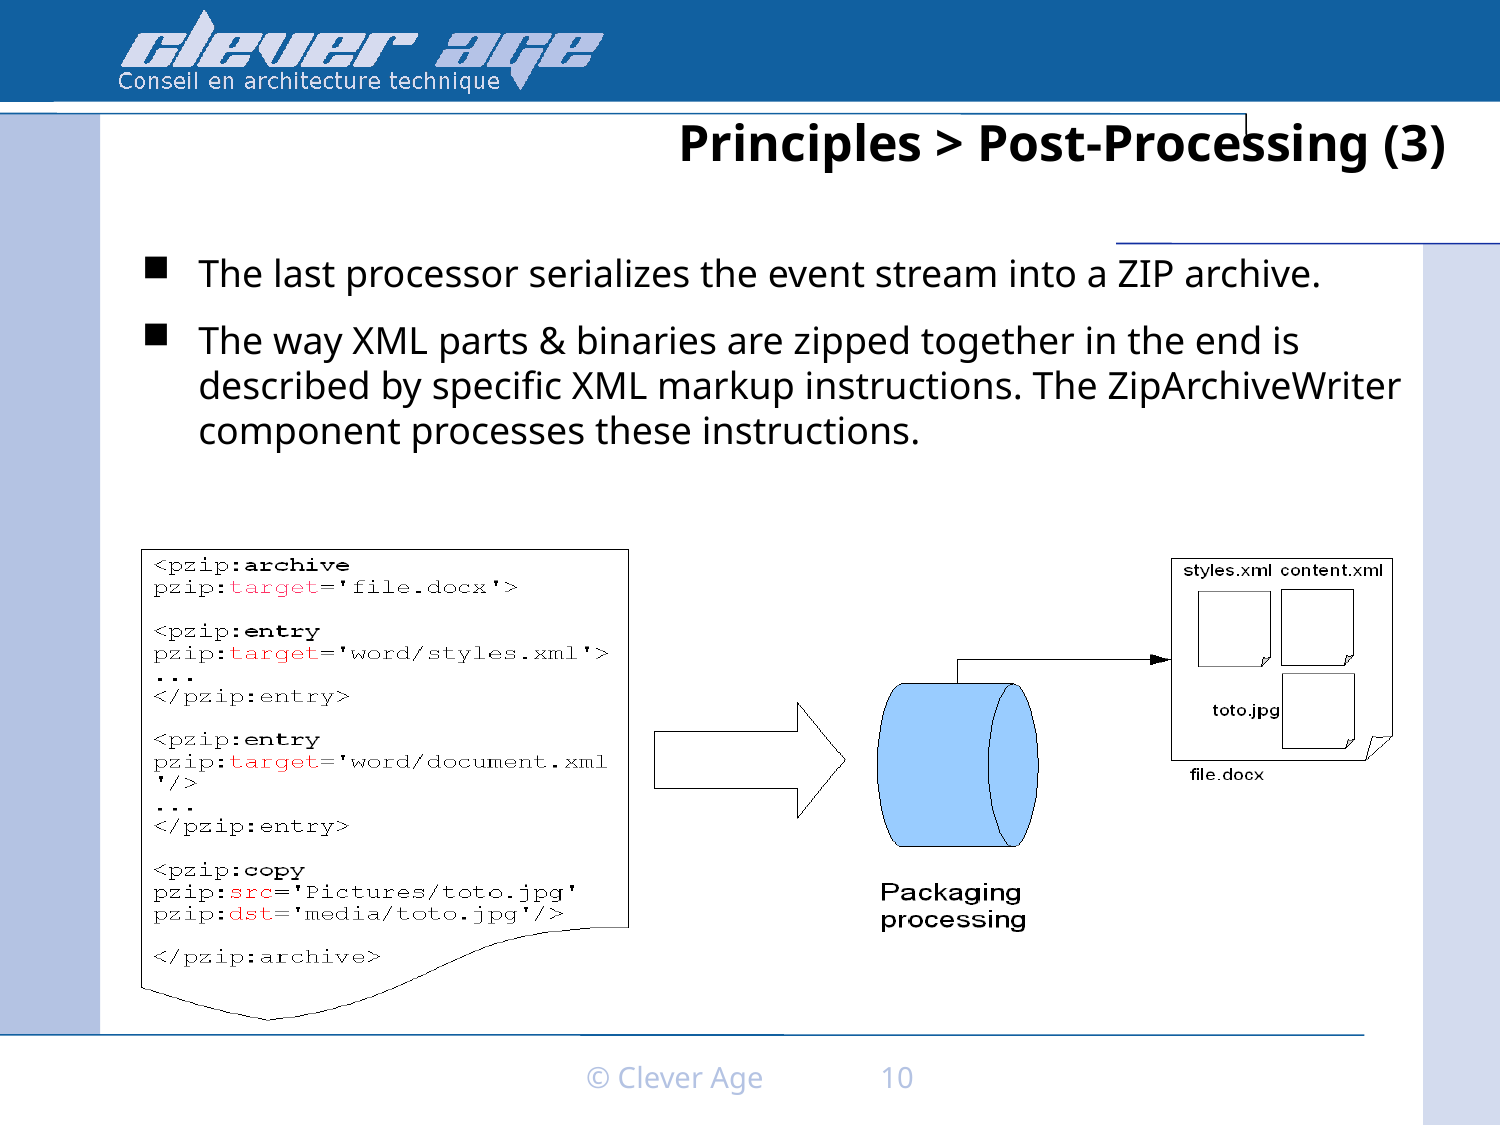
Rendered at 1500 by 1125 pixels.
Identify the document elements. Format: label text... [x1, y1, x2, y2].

picture [140, 548, 1399, 1021]
picture [96, 0, 620, 110]
title Principles > Post-Processing (3) [424, 124, 1463, 238]
list The last processor serializes the event stream into a ZIP archive. The way XML parts & binaries are zipped together in the end is described by specific XML markup instructions. The ZipArchiveWriter component processes these instructions. [141, 249, 1421, 537]
